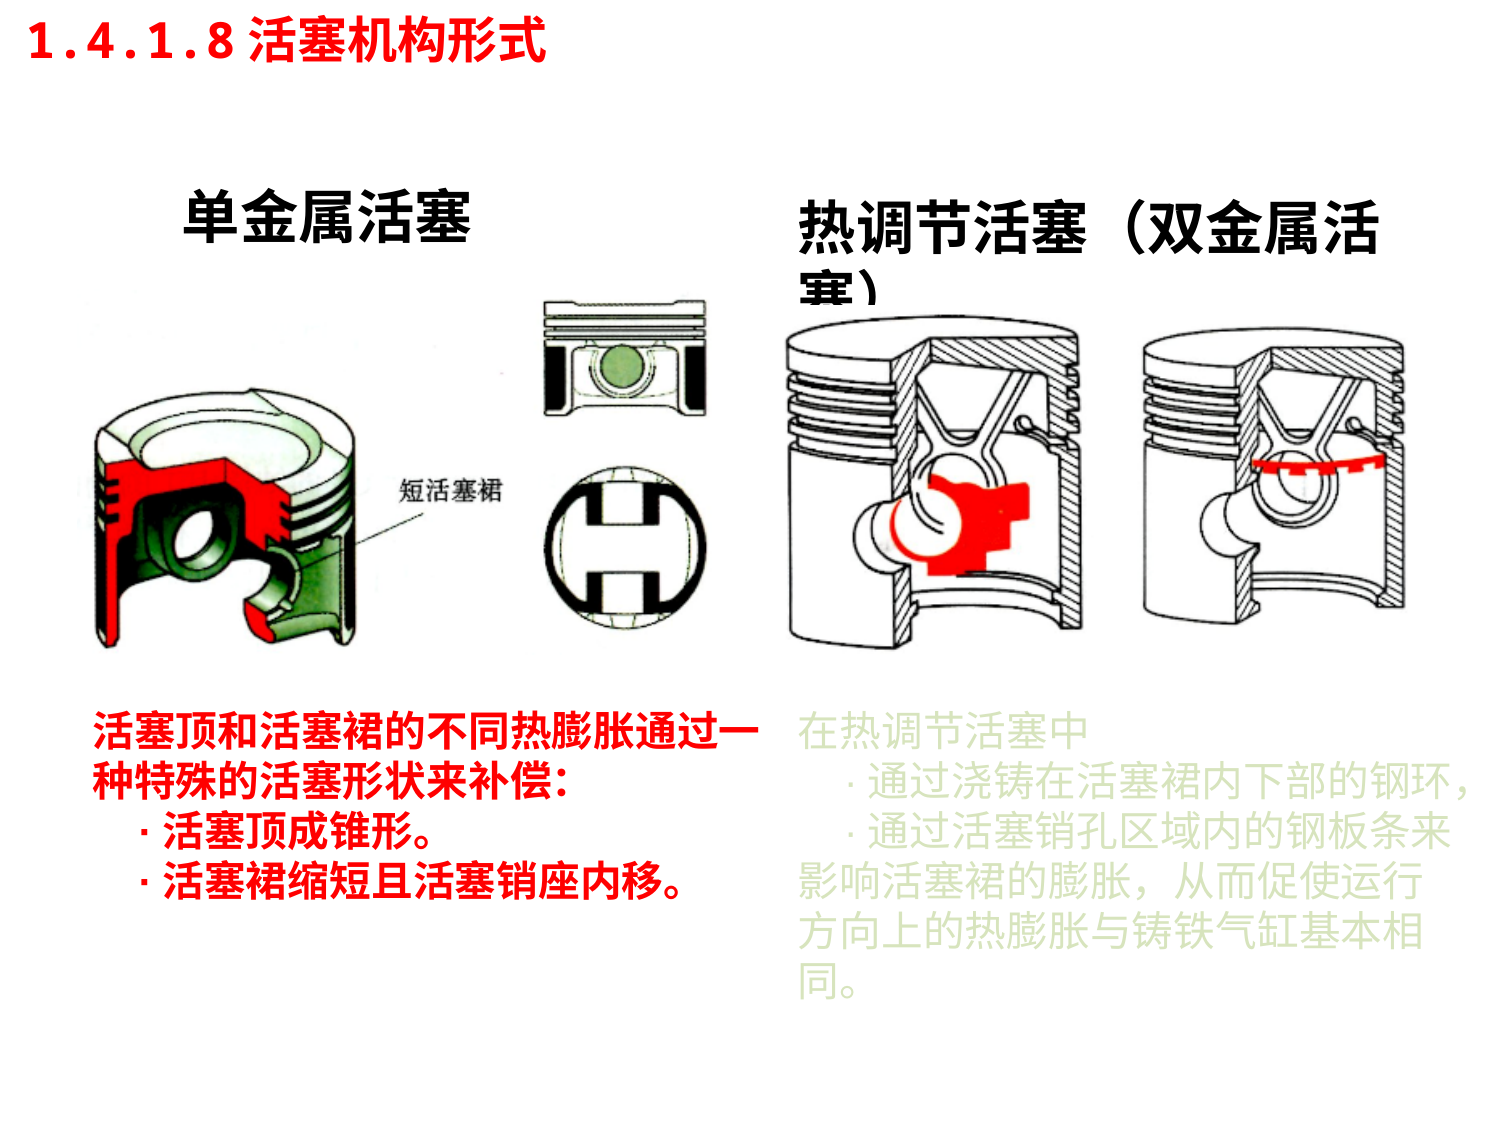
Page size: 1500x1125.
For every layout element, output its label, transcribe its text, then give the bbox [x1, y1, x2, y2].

text_box 单金属活塞 [119, 172, 536, 258]
picture [782, 305, 1425, 655]
picture [77, 289, 734, 655]
text_box 1.4.1.8活塞机构形式 [25, 12, 571, 76]
text_box 活塞顶和活塞裙的不同热膨胀通过一种特殊的活塞形状来补偿： ·活塞顶成锥形。 ·活塞裙缩短且活塞销座内移。 [77, 697, 783, 913]
text_box 在热调节活塞中 ·通过浇铸在活塞裙内下部的钢环， ·通过活塞销孔区域内的钢板条来影响活塞裙的膨胀，从而促使运行方向上的热膨胀与铸铁气缸基本相同。 [783, 697, 1477, 1013]
text_box 热调节活塞（双金属活塞） [783, 183, 1462, 339]
